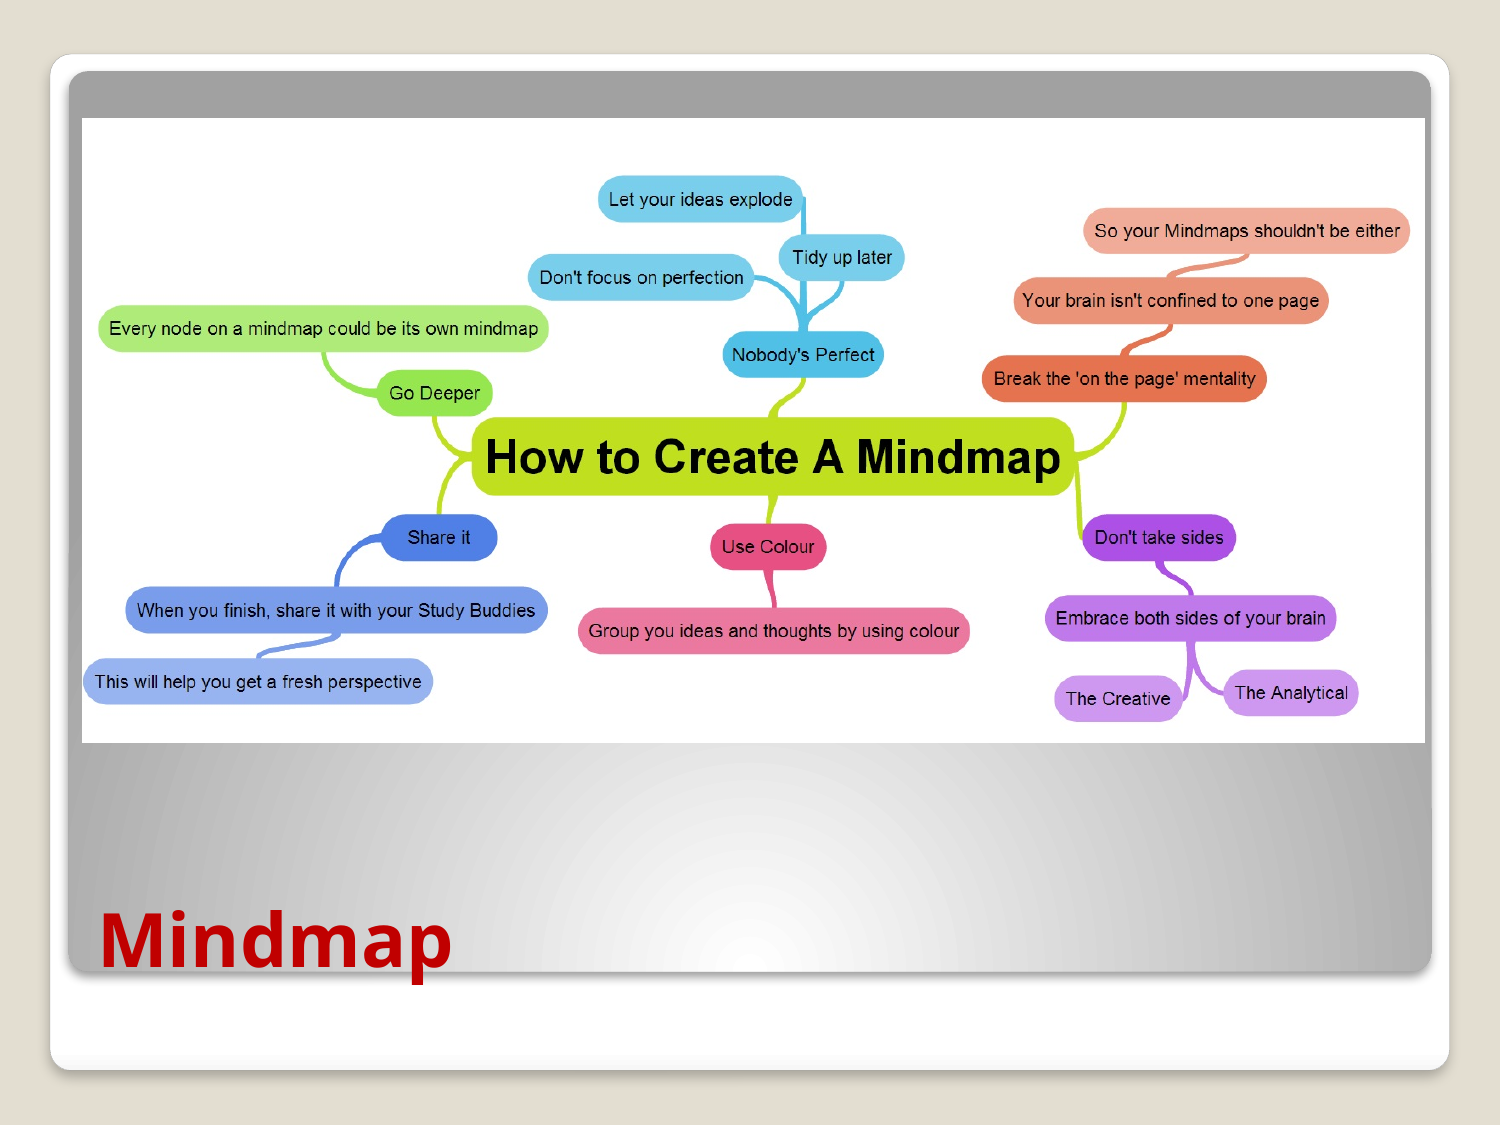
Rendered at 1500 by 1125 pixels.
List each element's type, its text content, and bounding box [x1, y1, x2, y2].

title Mindmap [82, 817, 1425, 990]
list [82, 117, 1426, 743]
